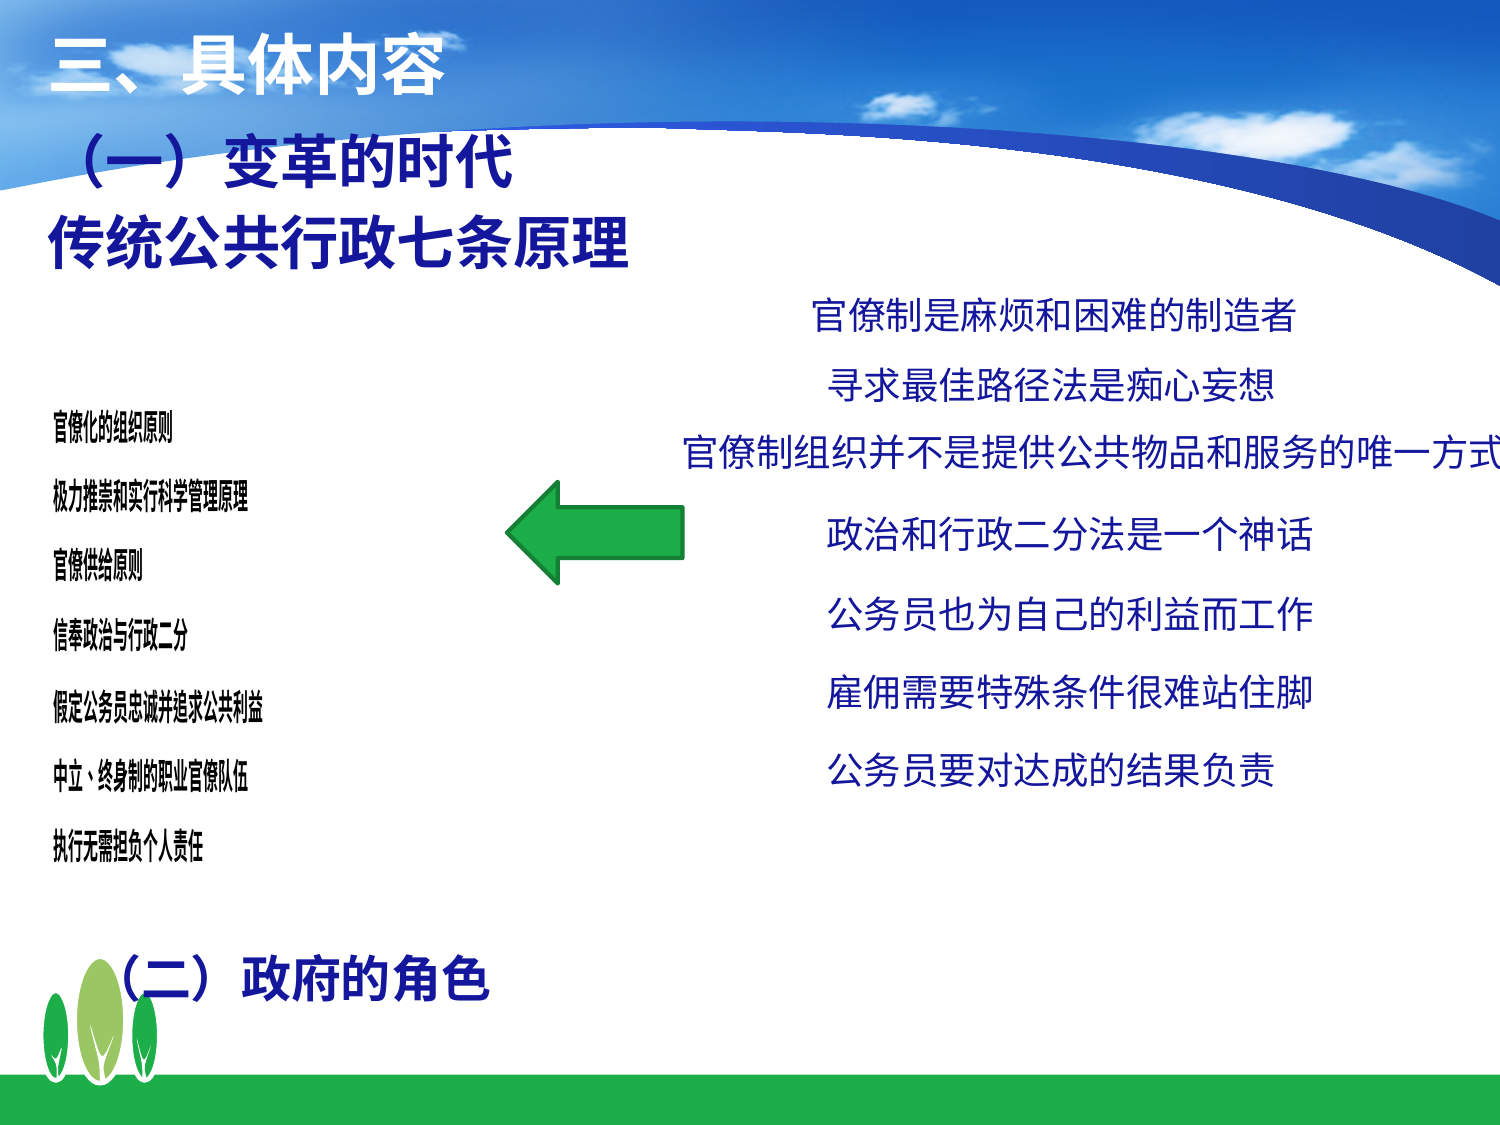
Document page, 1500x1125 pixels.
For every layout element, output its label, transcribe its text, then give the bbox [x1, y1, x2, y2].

picture [53, 251, 569, 880]
text_box （二）政府的角色 [76, 939, 506, 1015]
text_box [574, 505, 685, 561]
text_box 寻求最佳路径法是痴心妄想 [811, 354, 1292, 415]
text_box 政治和行政二分法是一个神话 [811, 504, 1412, 564]
text_box 公务员也为自己的利益而工作 [811, 583, 1375, 644]
picture [0, 0, 1500, 221]
text_box 官僚制是麻烦和困难的制造者 [796, 284, 1329, 344]
text_box 雇佣需要特殊条件很难站住脚 [811, 661, 1454, 722]
title 三、具体内容 [32, 16, 1396, 110]
list （一）变革的时代 传统公共行政七条原理 [32, 117, 1465, 932]
text_box 公务员要对达成的结果负责 [811, 739, 1292, 799]
text_box 官僚制组织并不是提供公共物品和服务的唯一方式 [666, 421, 1500, 482]
